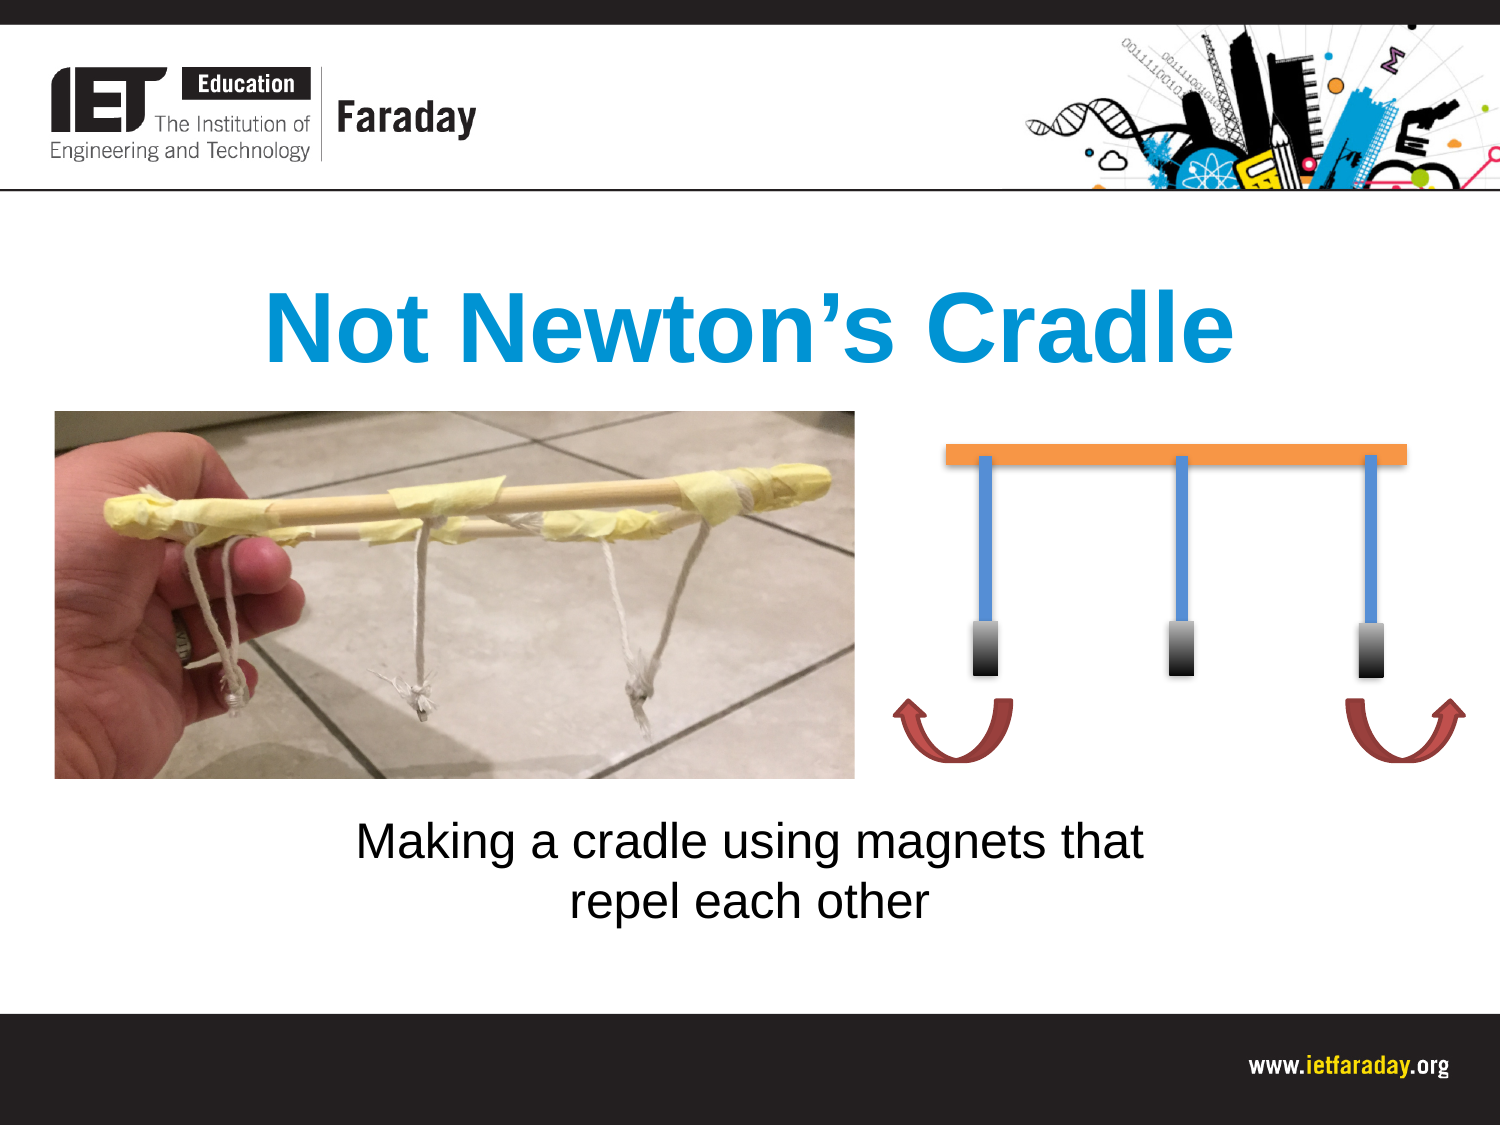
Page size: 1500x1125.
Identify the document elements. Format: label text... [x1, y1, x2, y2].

text_box Making a cradle using magnets that repel each other [289, 801, 1211, 937]
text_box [892, 454, 1466, 762]
text_box Not Newton’s Cradle [165, 255, 1335, 390]
picture [0, 0, 1500, 1125]
